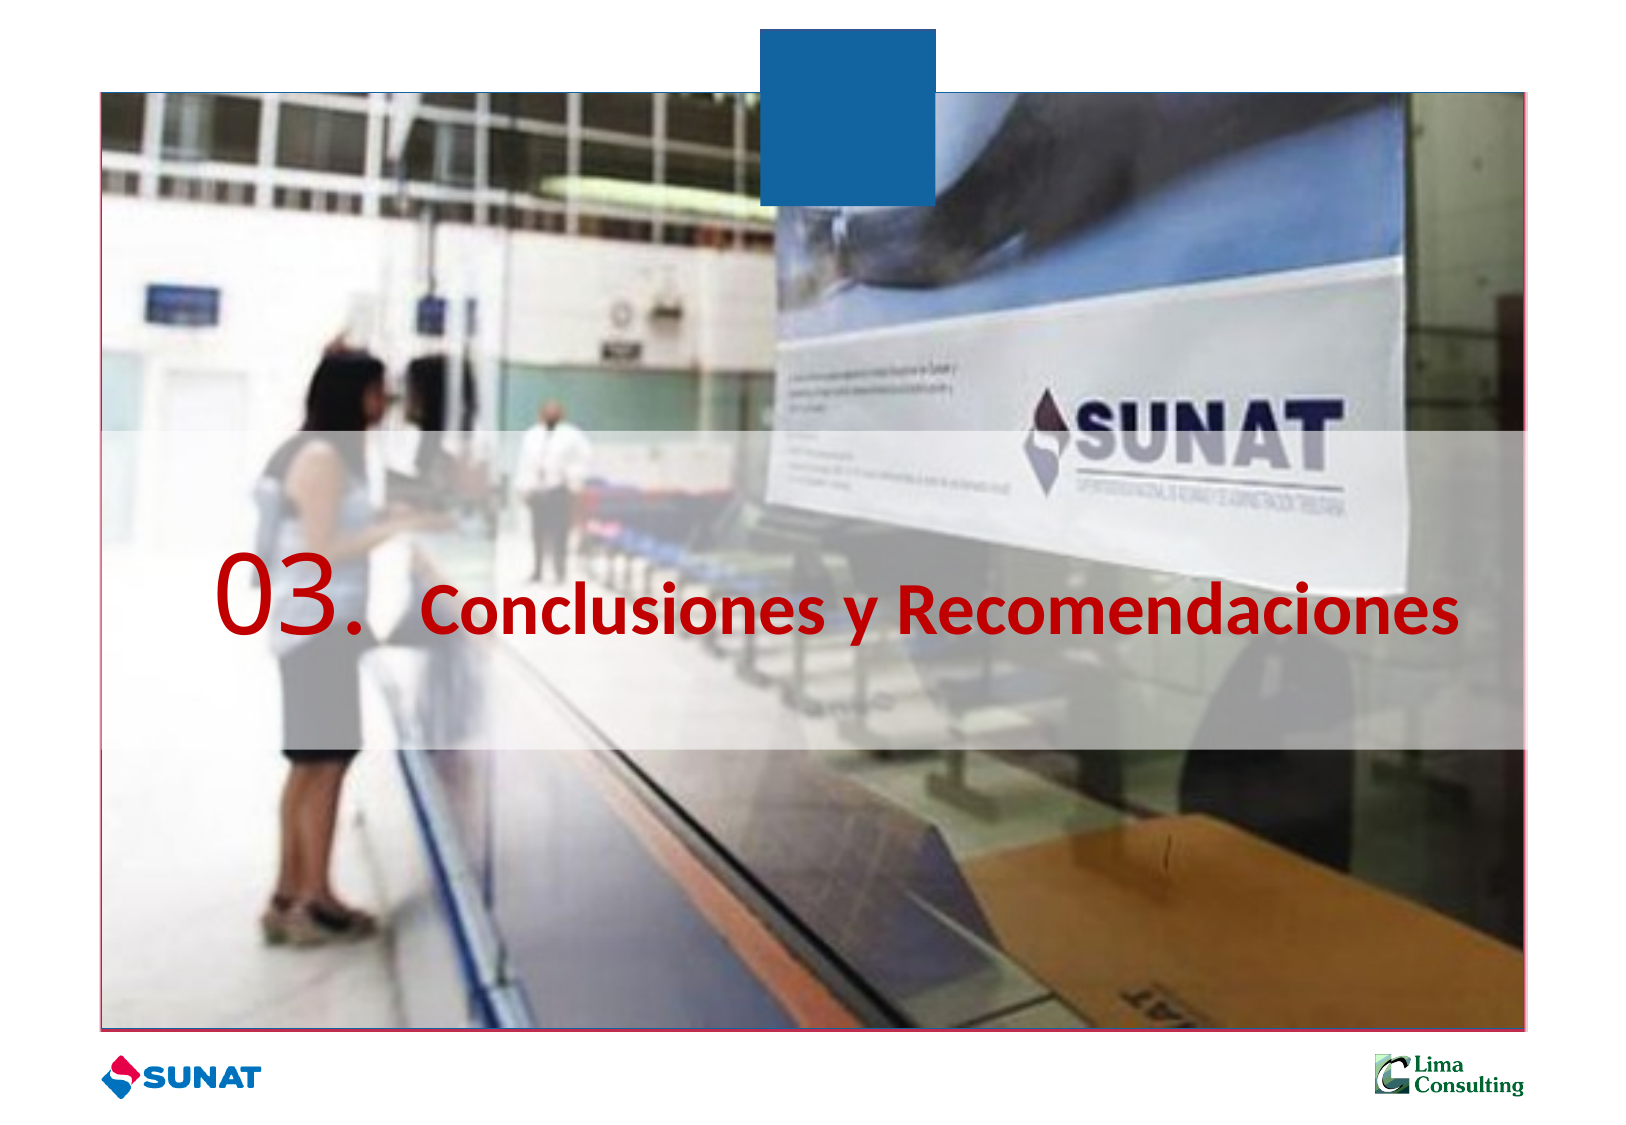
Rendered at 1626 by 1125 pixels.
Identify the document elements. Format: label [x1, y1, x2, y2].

picture [99, 1054, 263, 1100]
text_box [759, 32, 936, 92]
picture [1375, 1054, 1524, 1097]
text_box [1524, 430, 1529, 751]
picture [99, 92, 1528, 1032]
